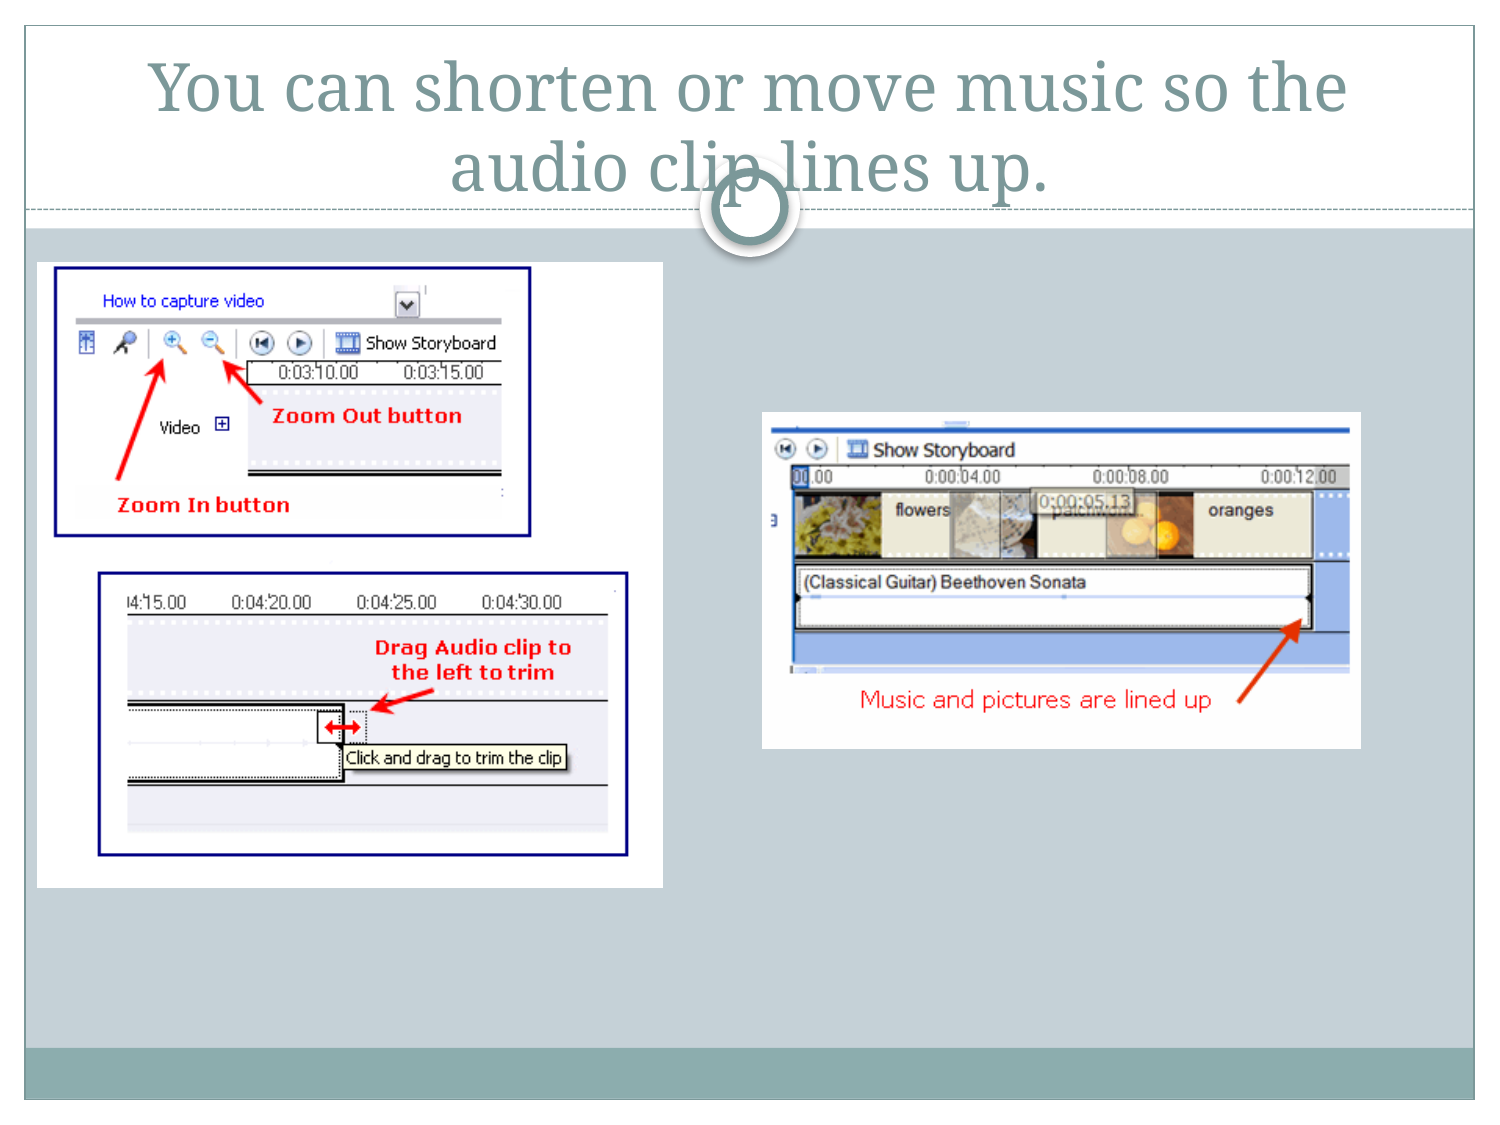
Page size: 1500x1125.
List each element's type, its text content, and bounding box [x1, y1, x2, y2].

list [37, 262, 663, 888]
picture [762, 412, 1362, 749]
title You can shorten or move music so the audio clip lines up. [49, 37, 1450, 213]
